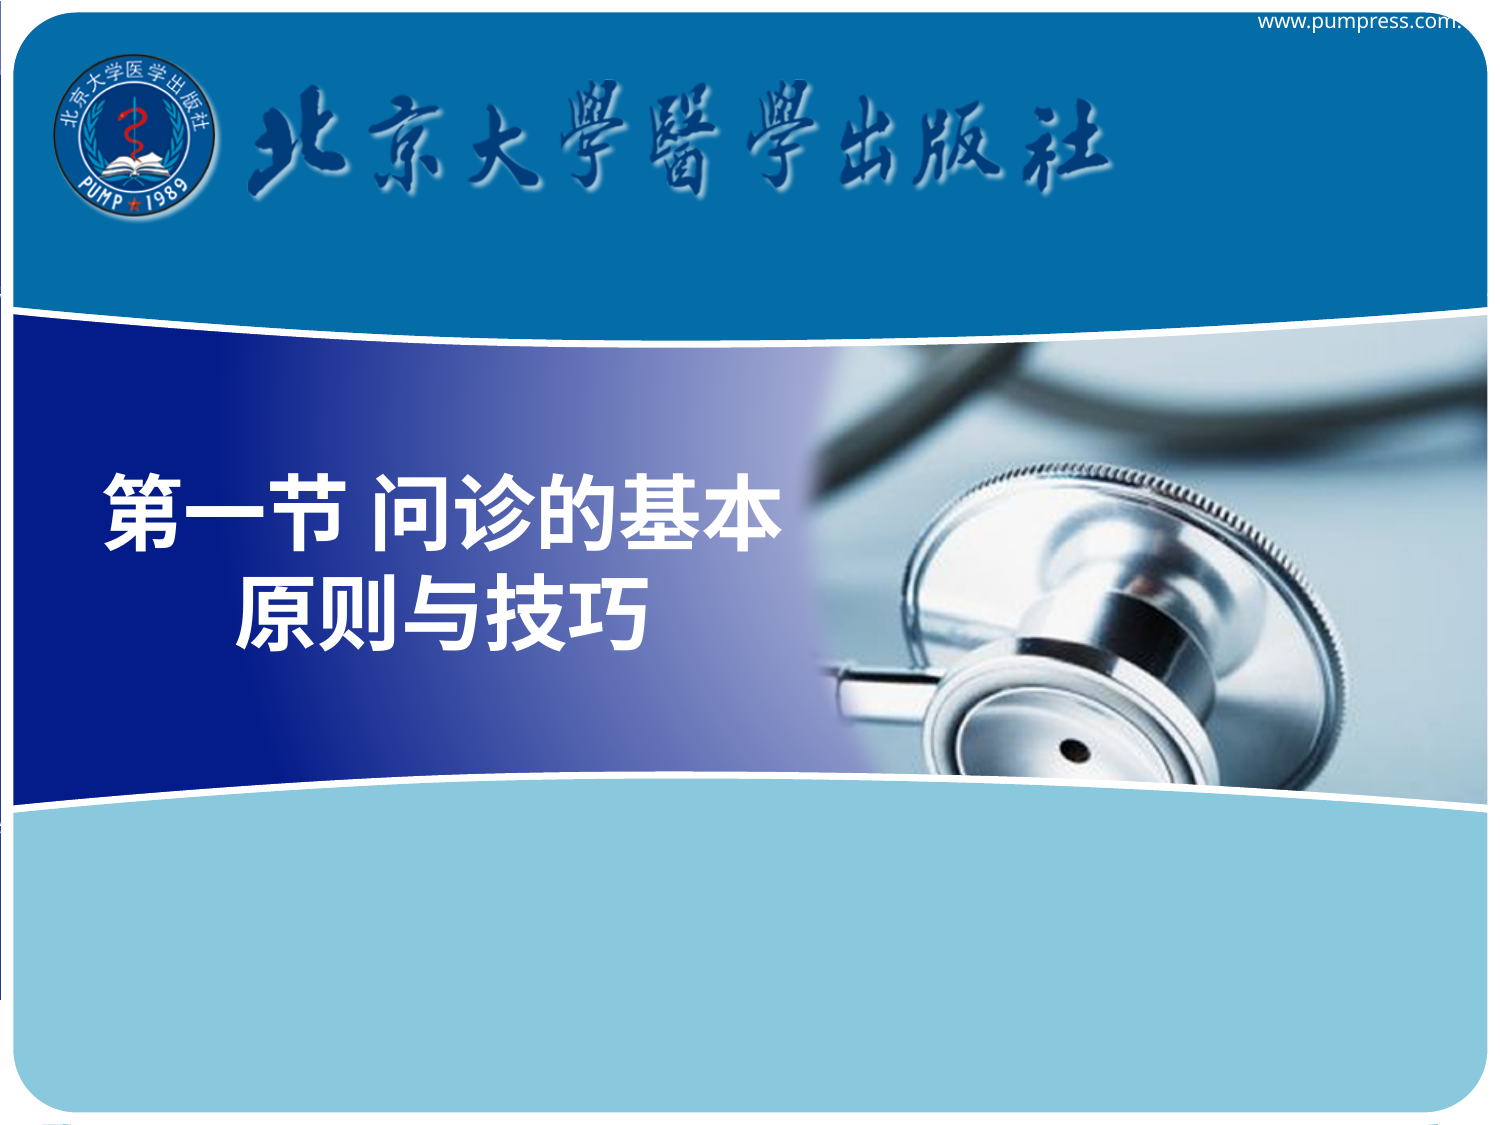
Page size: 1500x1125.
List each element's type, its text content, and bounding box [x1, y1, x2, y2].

picture [14, 315, 1487, 805]
slide_number www.pumpress.com.cn [1062, 0, 1500, 38]
picture [53, 54, 1117, 225]
title 第一节 问诊的基本原则与技巧 [52, 373, 833, 749]
